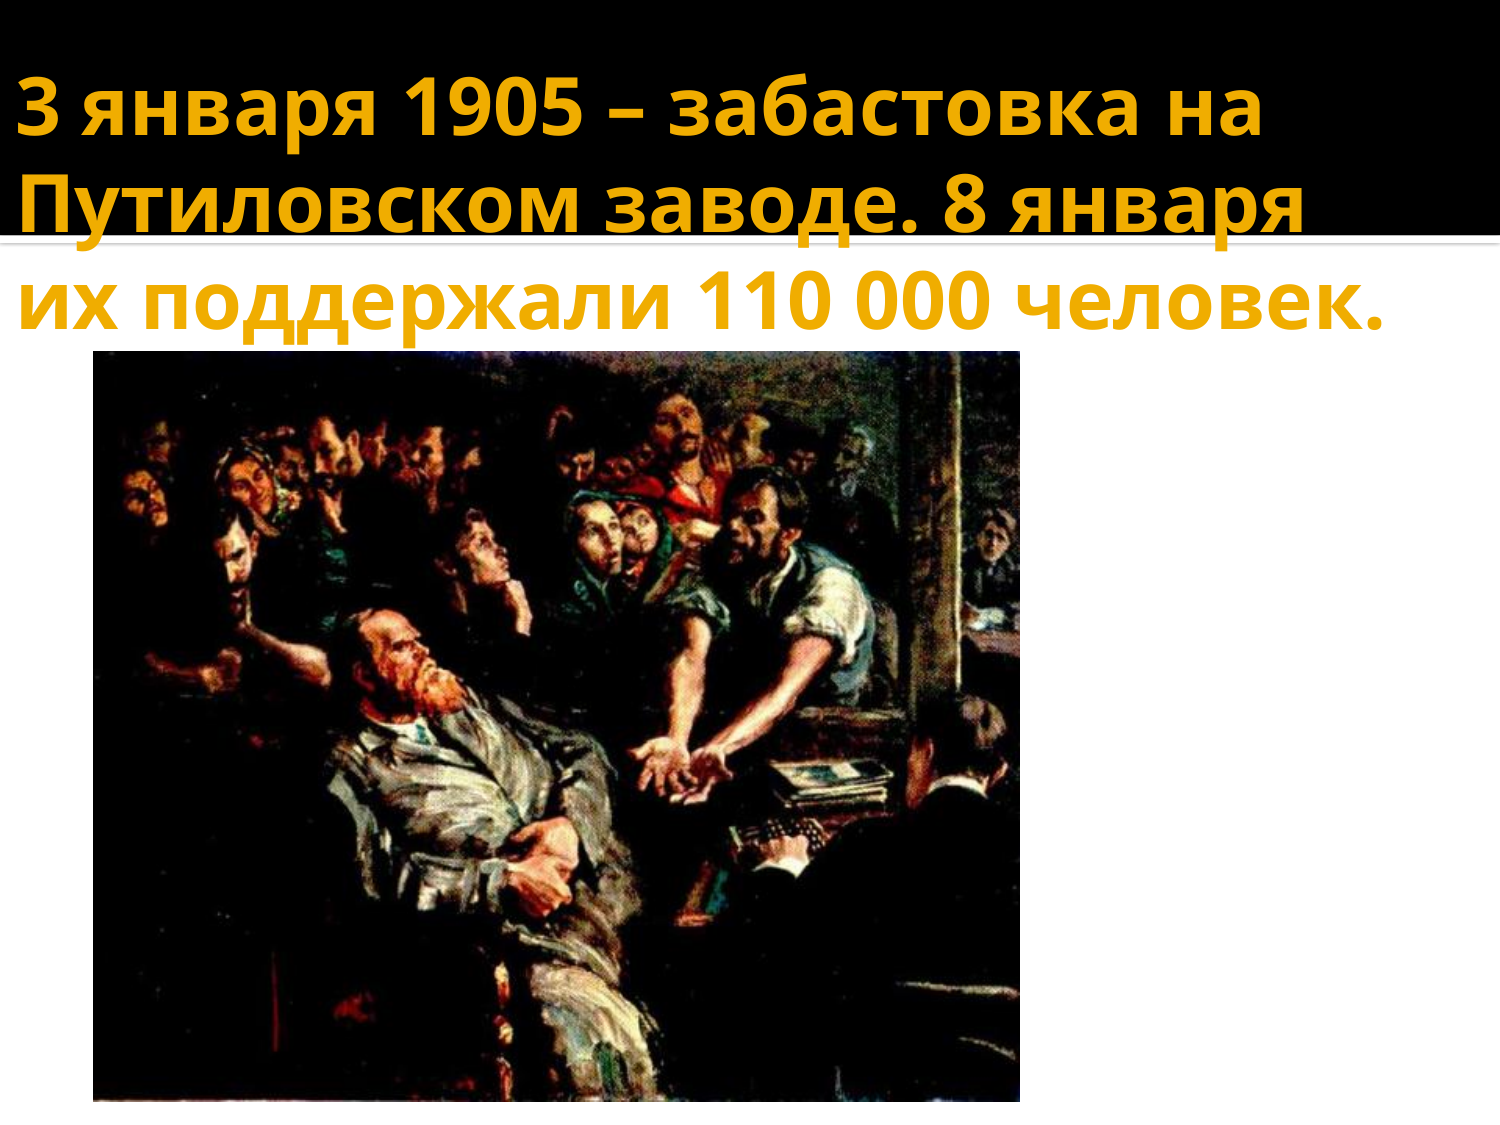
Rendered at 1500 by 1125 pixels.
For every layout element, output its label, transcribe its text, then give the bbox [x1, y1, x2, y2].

picture [93, 351, 1020, 1102]
title 3 января 1905 – забастовка на Путиловском заводе. 8 января их поддержали 110 000 человек. [0, 25, 1425, 375]
